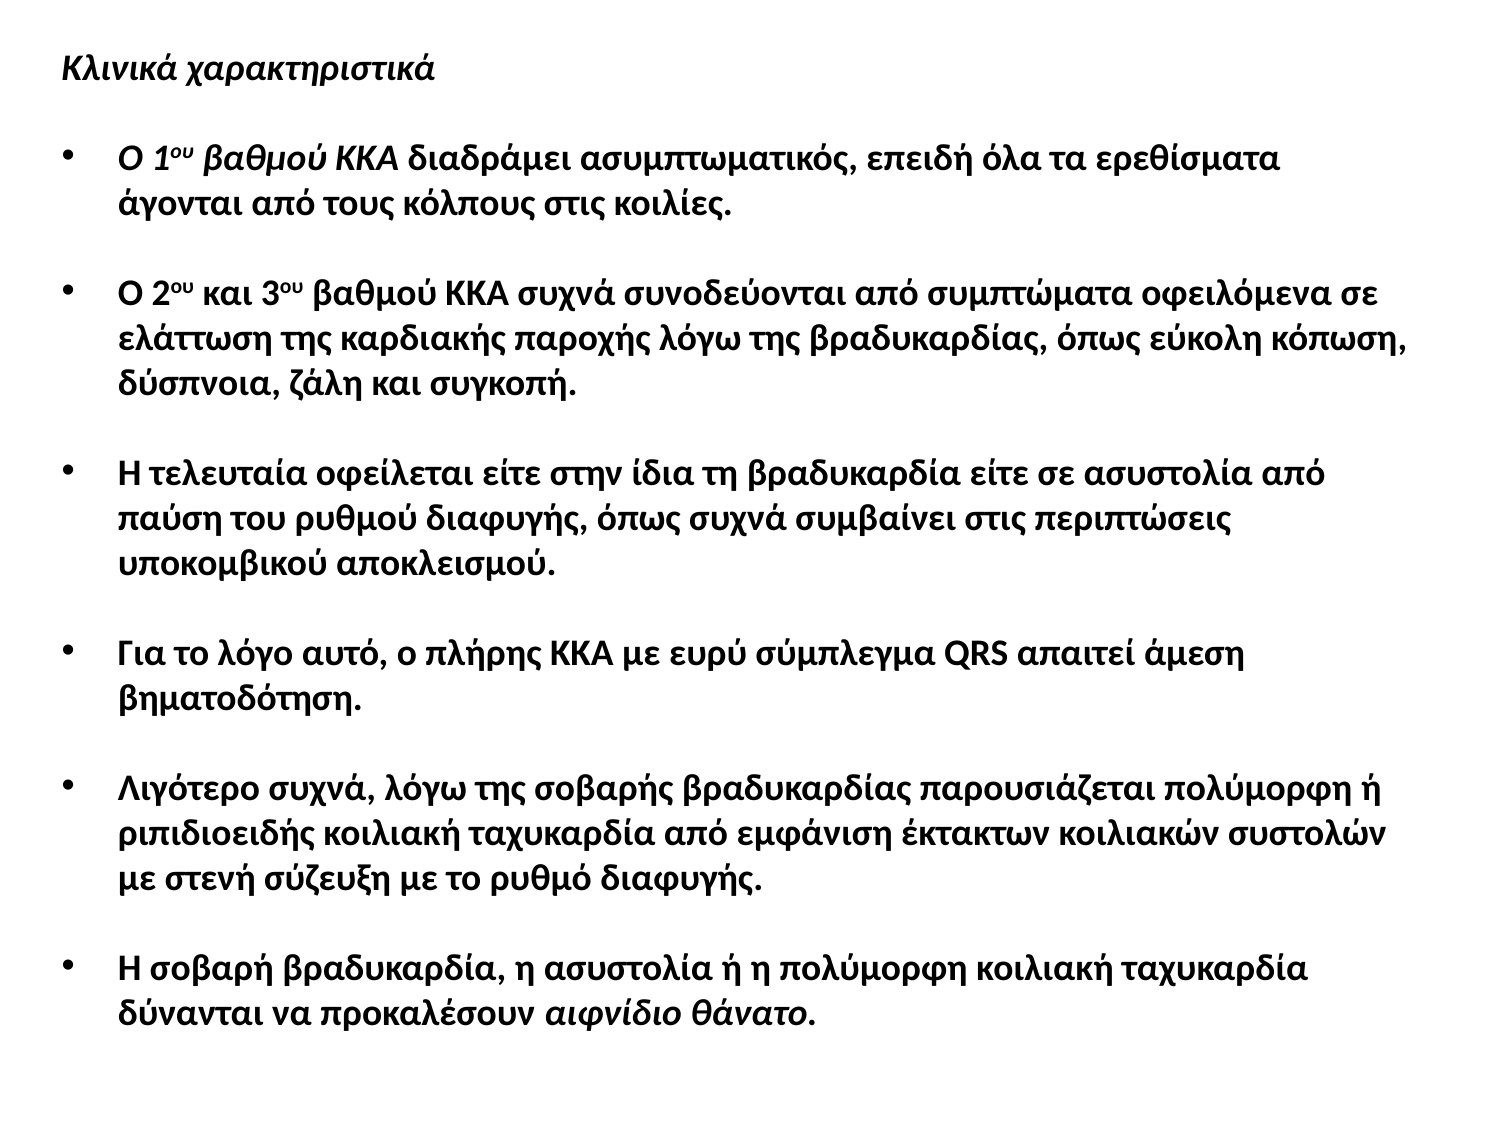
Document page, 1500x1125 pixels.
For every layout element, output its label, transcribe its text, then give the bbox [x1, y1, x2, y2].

text_box Κλινικά χαρακτηριστικά Ο 1ου βαθμού ΚΚΑ διαδράμει ασυμπτωματικός, επειδή όλα τα ερεθίσματα άγονται από τους κόλπους στις κοιλίες. Ο 2ου και 3ου βαθμού ΚΚΑ συχνά συνοδεύονται από συμπτώματα οφειλόμενα σε ελάττωση της καρδιακής παροχής λόγω της βραδυκαρδίας, όπως εύκολη κόπωση, δύσπνοια, ζάλη και συγκοπή. Η τελευταία οφείλεται είτε στην ίδια τη βραδυκαρδία είτε σε ασυστολία από παύση του ρυθμού διαφυγής, όπως συχνά συμβαίνει στις περιπτώσεις υποκομβικού αποκλεισμού. Για το λόγο αυτό, ο πλήρης ΚΚΑ με ευρύ σύμπλεγμα QRS απαιτεί άμεση βηματοδότηση. Λιγότερο συχνά, λόγω της σοβαρής βραδυκαρδίας παρουσιάζεται πολύμορφη ή ριπιδιοειδής κοιλιακή ταχυκαρδία από εμφάνιση έκτακτων κοιλιακών συστολών με στενή σύζευξη με το ρυθμό διαφυγής. Η σοβαρή βραδυκαρδία, η ασυστολία ή η πολύμορφη κοιλιακή ταχυκαρδία δύνανται να προκαλέσουν αιφνίδιο θάνατο. [46, 35, 1430, 1040]
